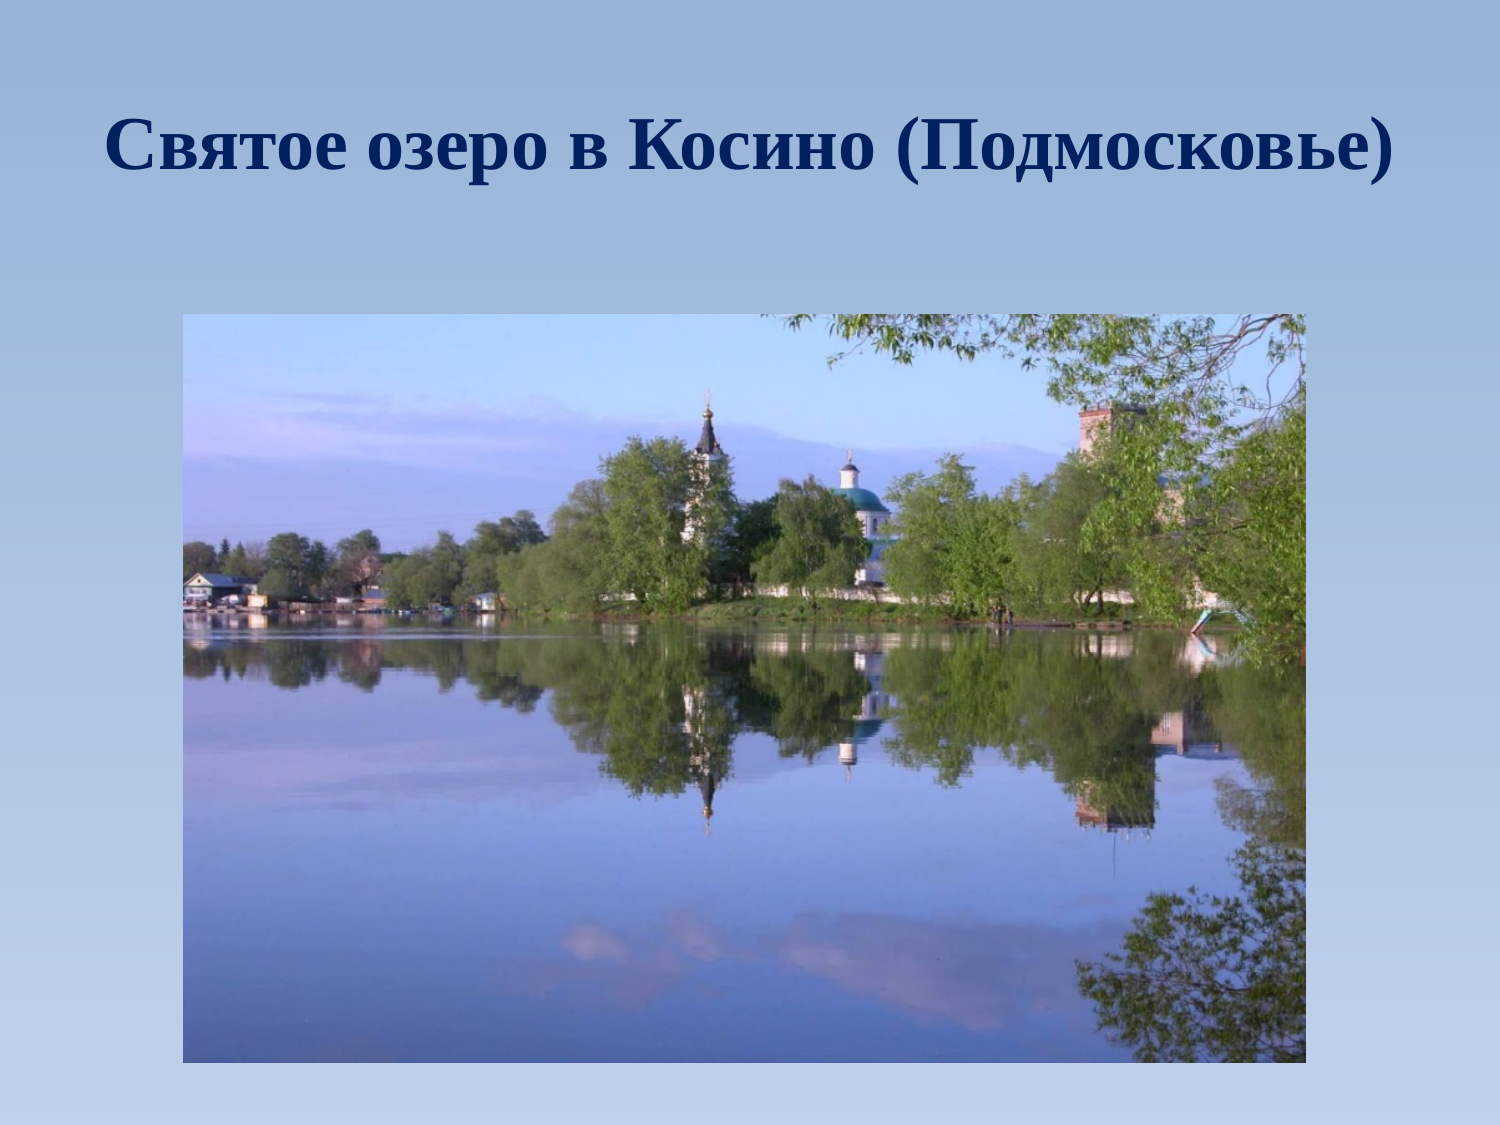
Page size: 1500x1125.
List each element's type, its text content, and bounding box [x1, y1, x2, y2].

picture [182, 314, 1306, 1064]
title Святое озеро в Косино (Подмосковье) [75, 45, 1425, 233]
